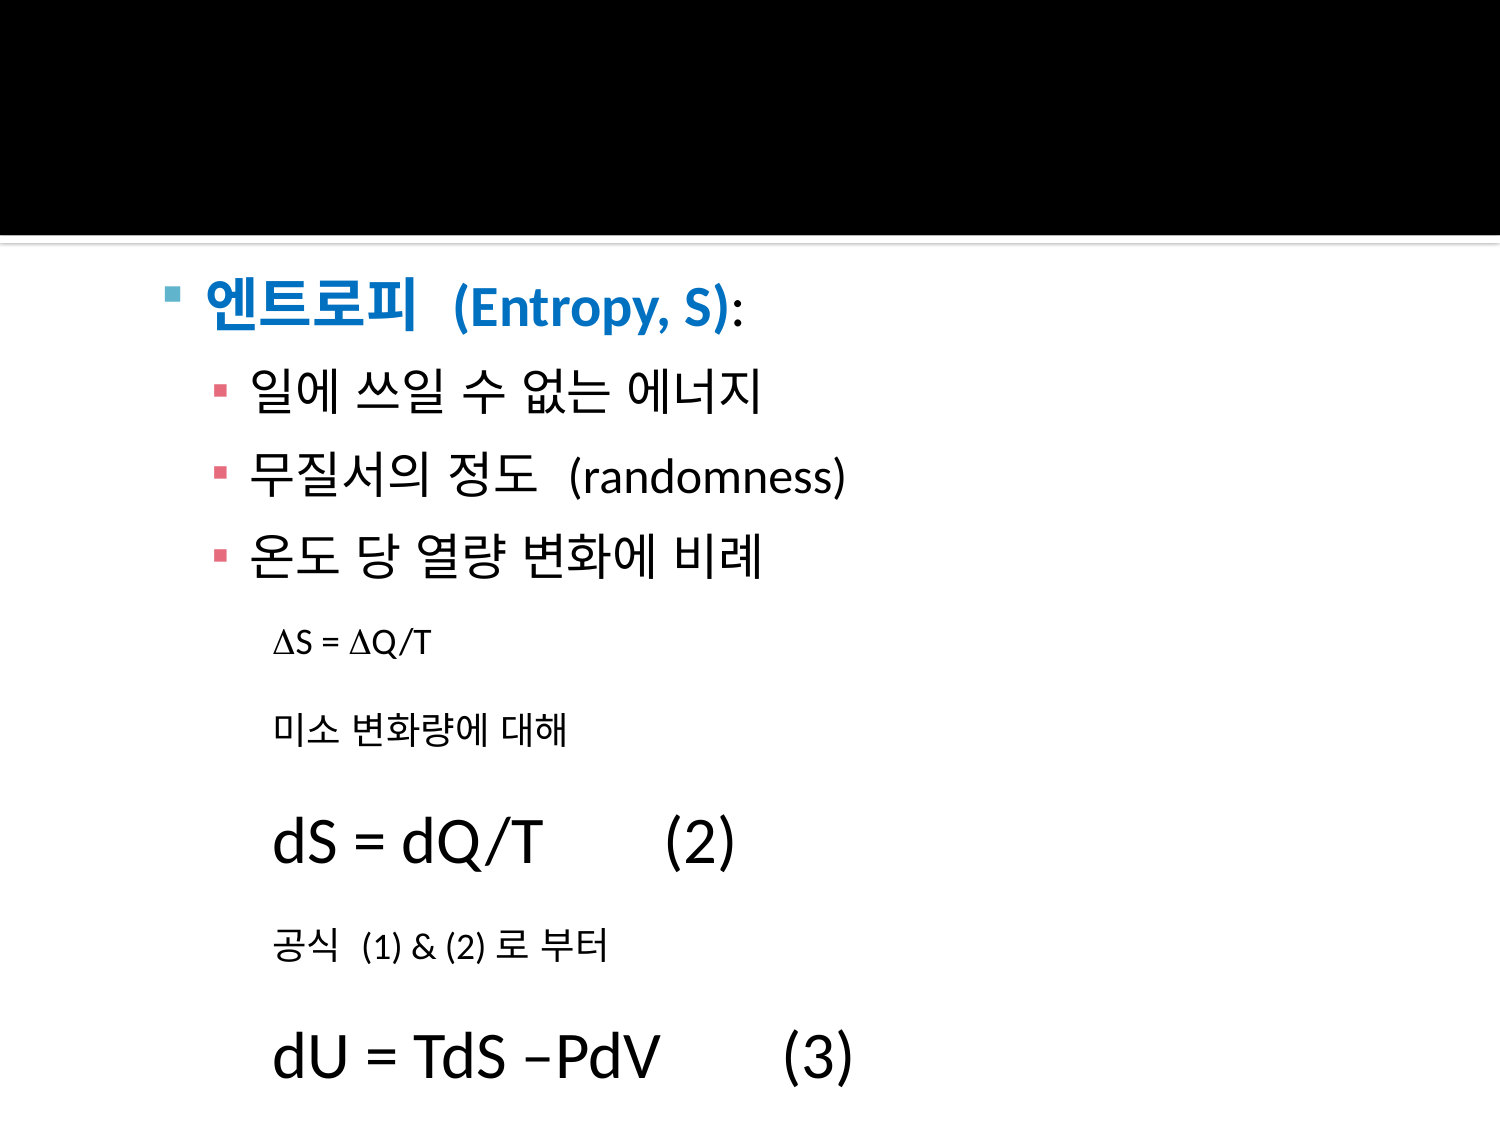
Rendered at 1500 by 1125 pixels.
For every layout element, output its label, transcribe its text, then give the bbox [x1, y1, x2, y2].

list 엔트로피 (Entropy, S): 일에 쓰일 수 없는 에너지 무질서의 정도 (randomness) 온도 당 열량 변화에 비례 [76, 243, 1427, 681]
text_box DS = DQ/T 미소 변화량에 대해 dS = dQ/T (2) 공식 (1) & (2)로 부터 dU = TdS –PdV (3) [257, 609, 871, 1125]
text_box [250, 1007, 683, 1098]
text_box [250, 795, 565, 885]
